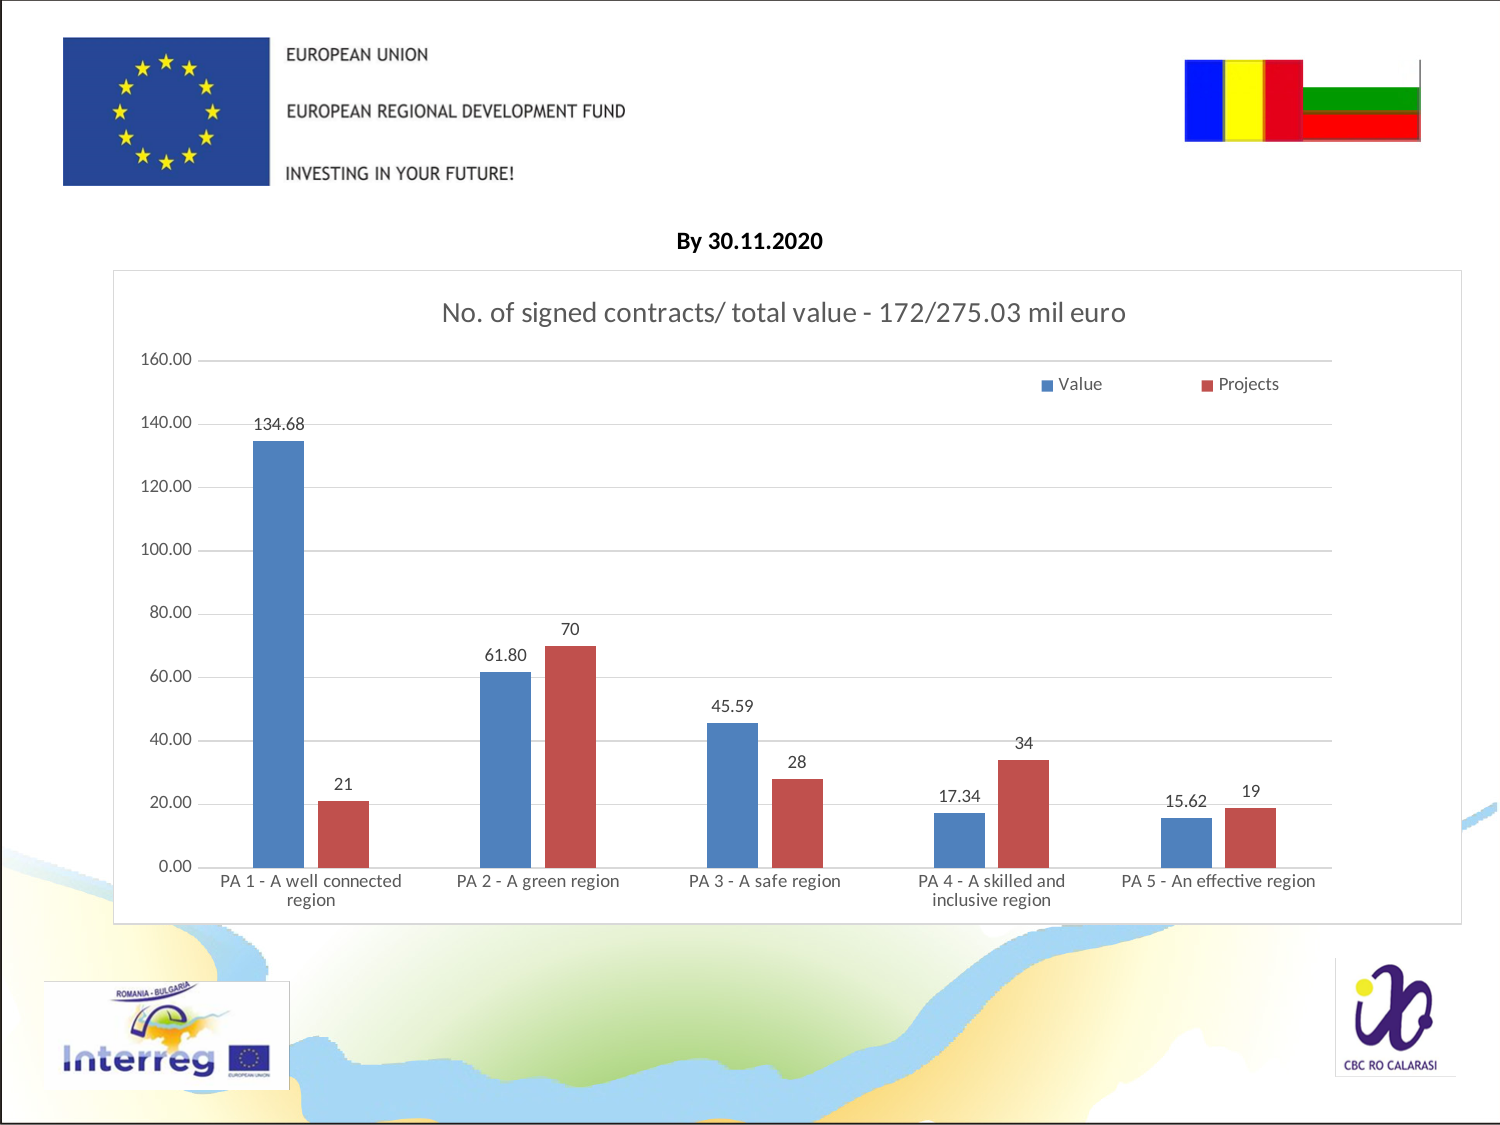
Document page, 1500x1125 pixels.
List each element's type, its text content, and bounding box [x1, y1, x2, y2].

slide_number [75, 1098, 425, 1103]
chart [112, 269, 1463, 926]
text_box By 30.11.2020 [575, 209, 925, 268]
picture [0, 0, 1500, 1125]
